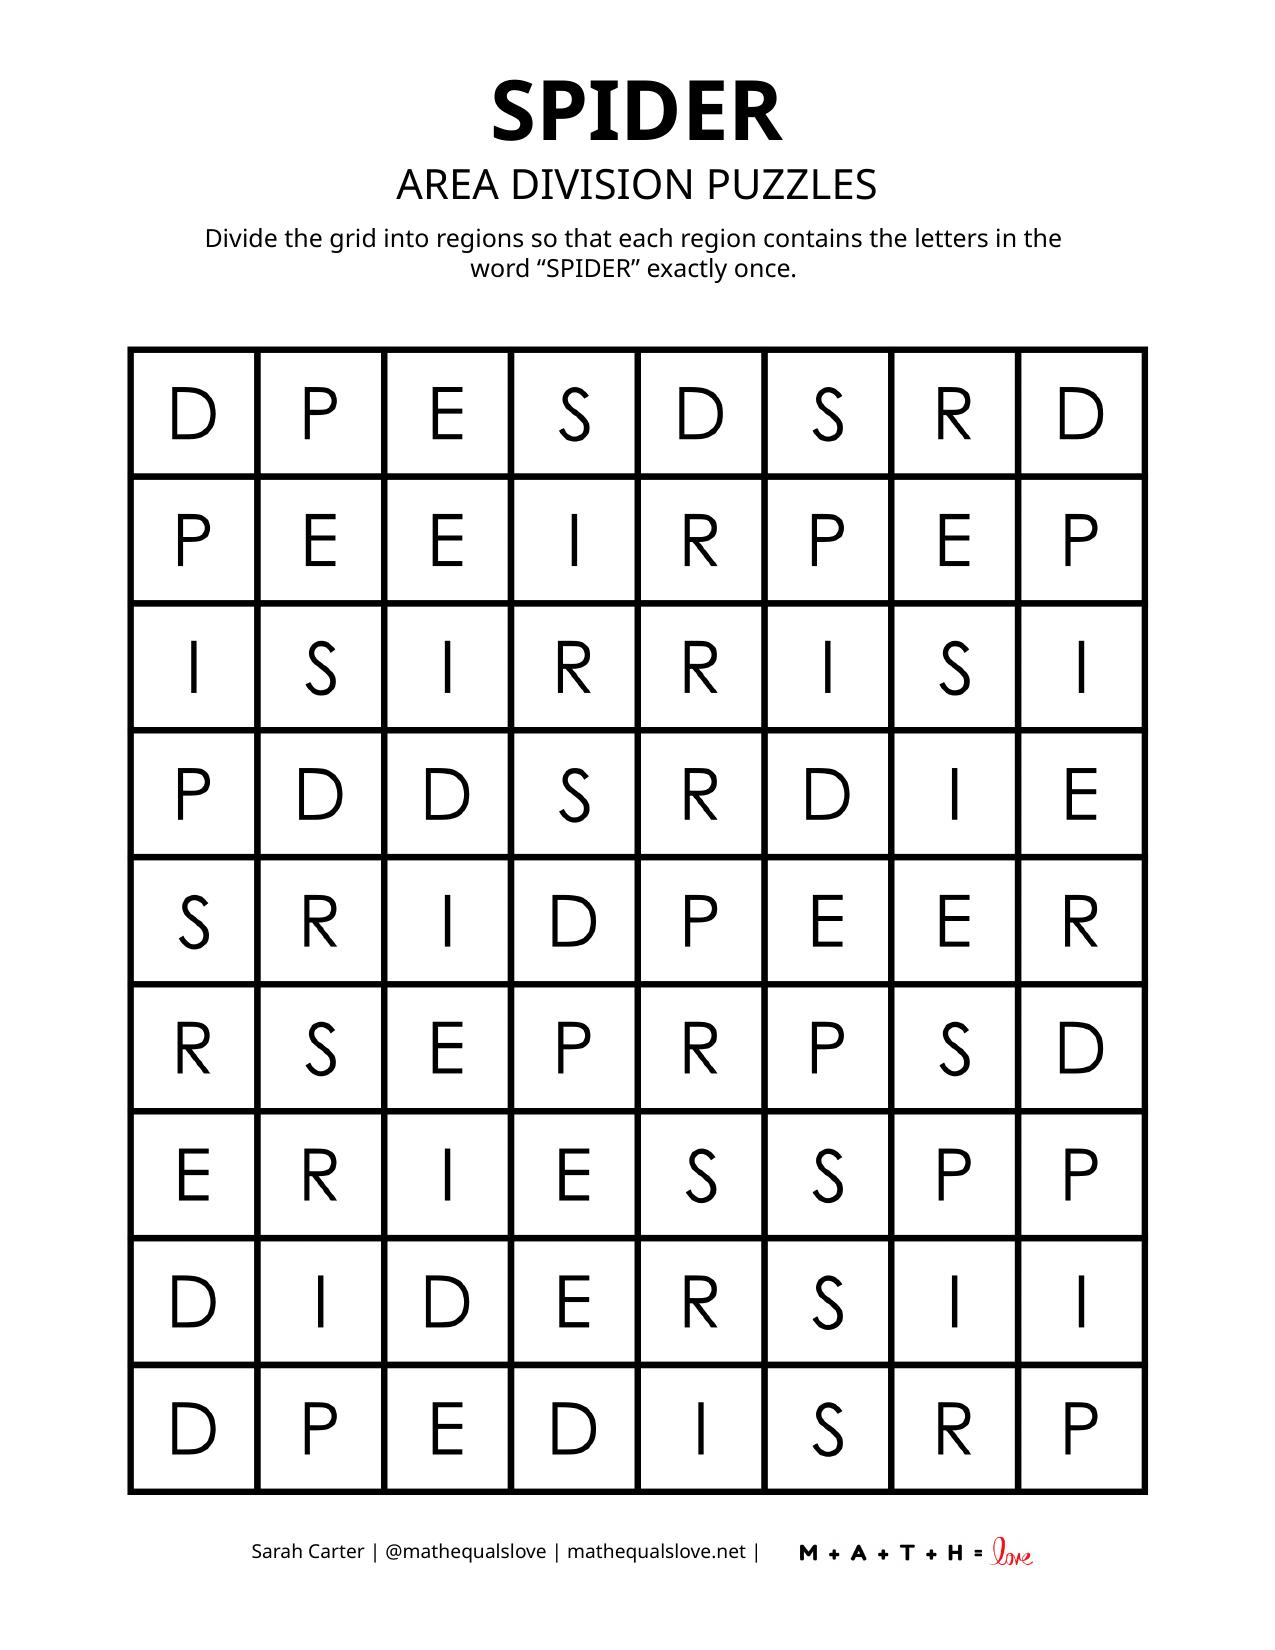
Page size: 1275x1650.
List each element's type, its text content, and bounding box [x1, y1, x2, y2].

picture [790, 1534, 1039, 1569]
text_box SPIDER AREA DIVISION PUZZLES [77, 50, 1198, 214]
text_box Sarah Carter | @mathequalslove | mathequalslove.net | [236, 1532, 1071, 1570]
text_box Divide the grid into regions so that each region contains the letters in the word “SPIDER” exactly once. [0, 214, 1275, 290]
picture [123, 342, 1152, 1498]
